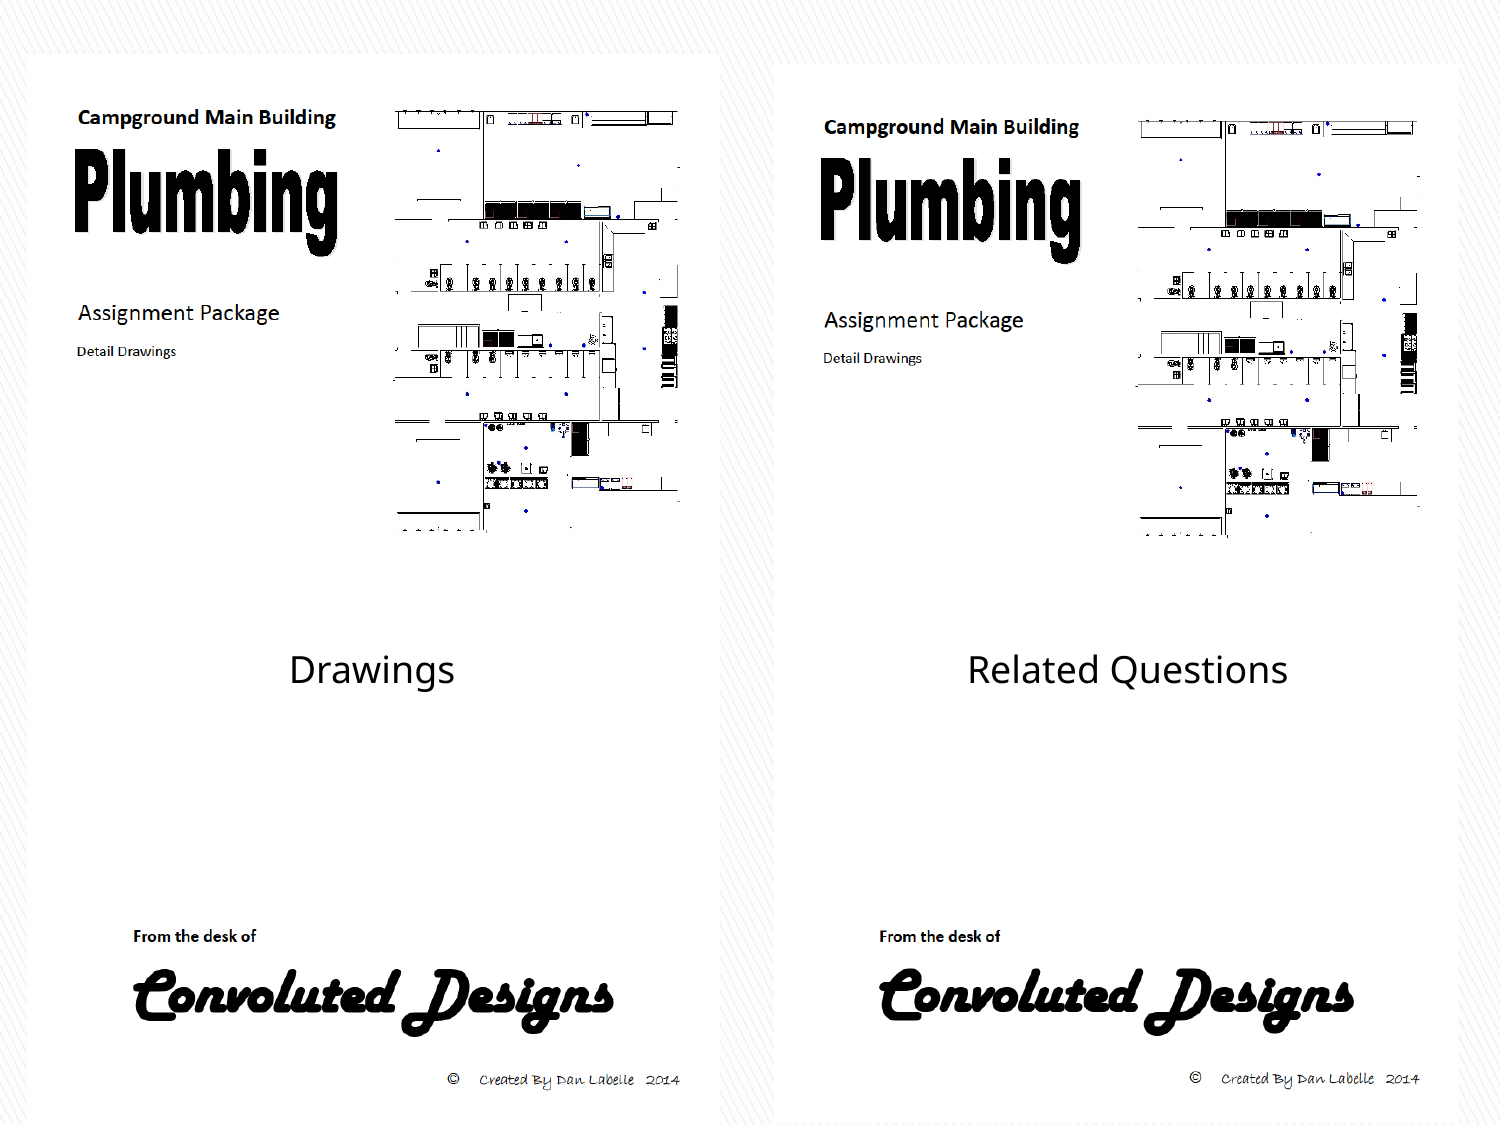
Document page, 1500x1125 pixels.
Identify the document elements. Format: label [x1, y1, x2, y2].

list [773, 64, 1459, 1124]
list [26, 54, 720, 1125]
